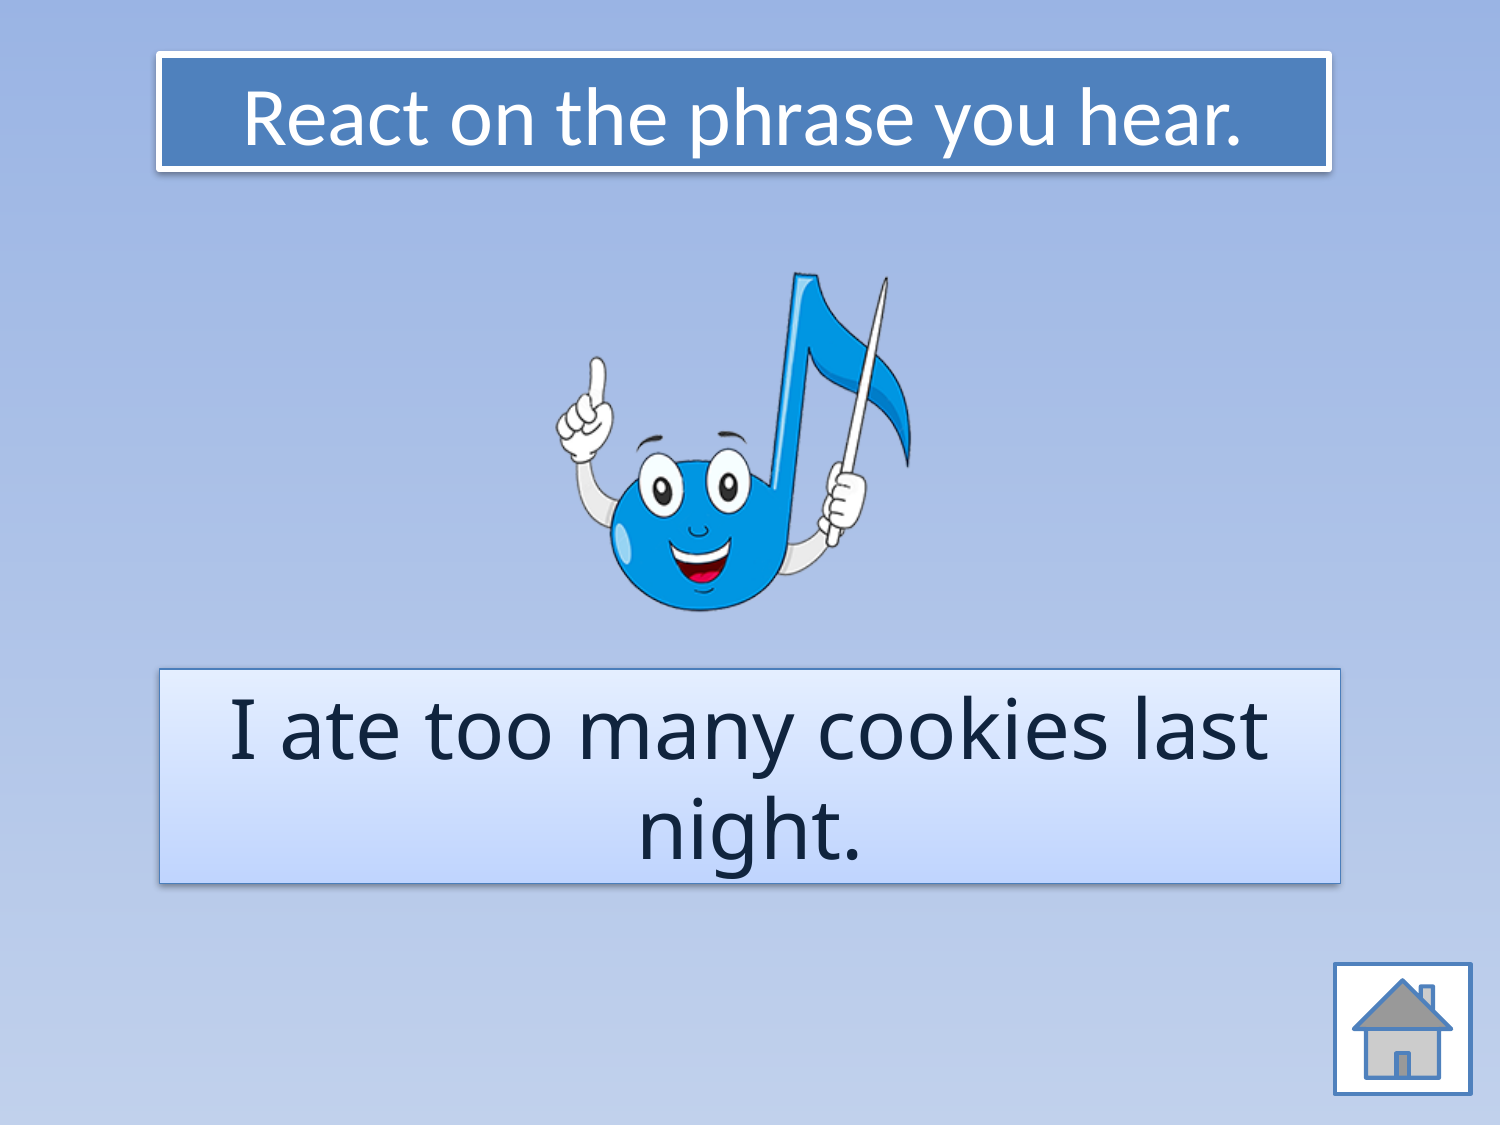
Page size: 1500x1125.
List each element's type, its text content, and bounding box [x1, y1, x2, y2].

text_box React on the phrase you hear. [156, 51, 1332, 172]
text_box [1333, 962, 1473, 1096]
text_box I ate too many cookies last night. [159, 668, 1341, 884]
picture [548, 266, 919, 621]
